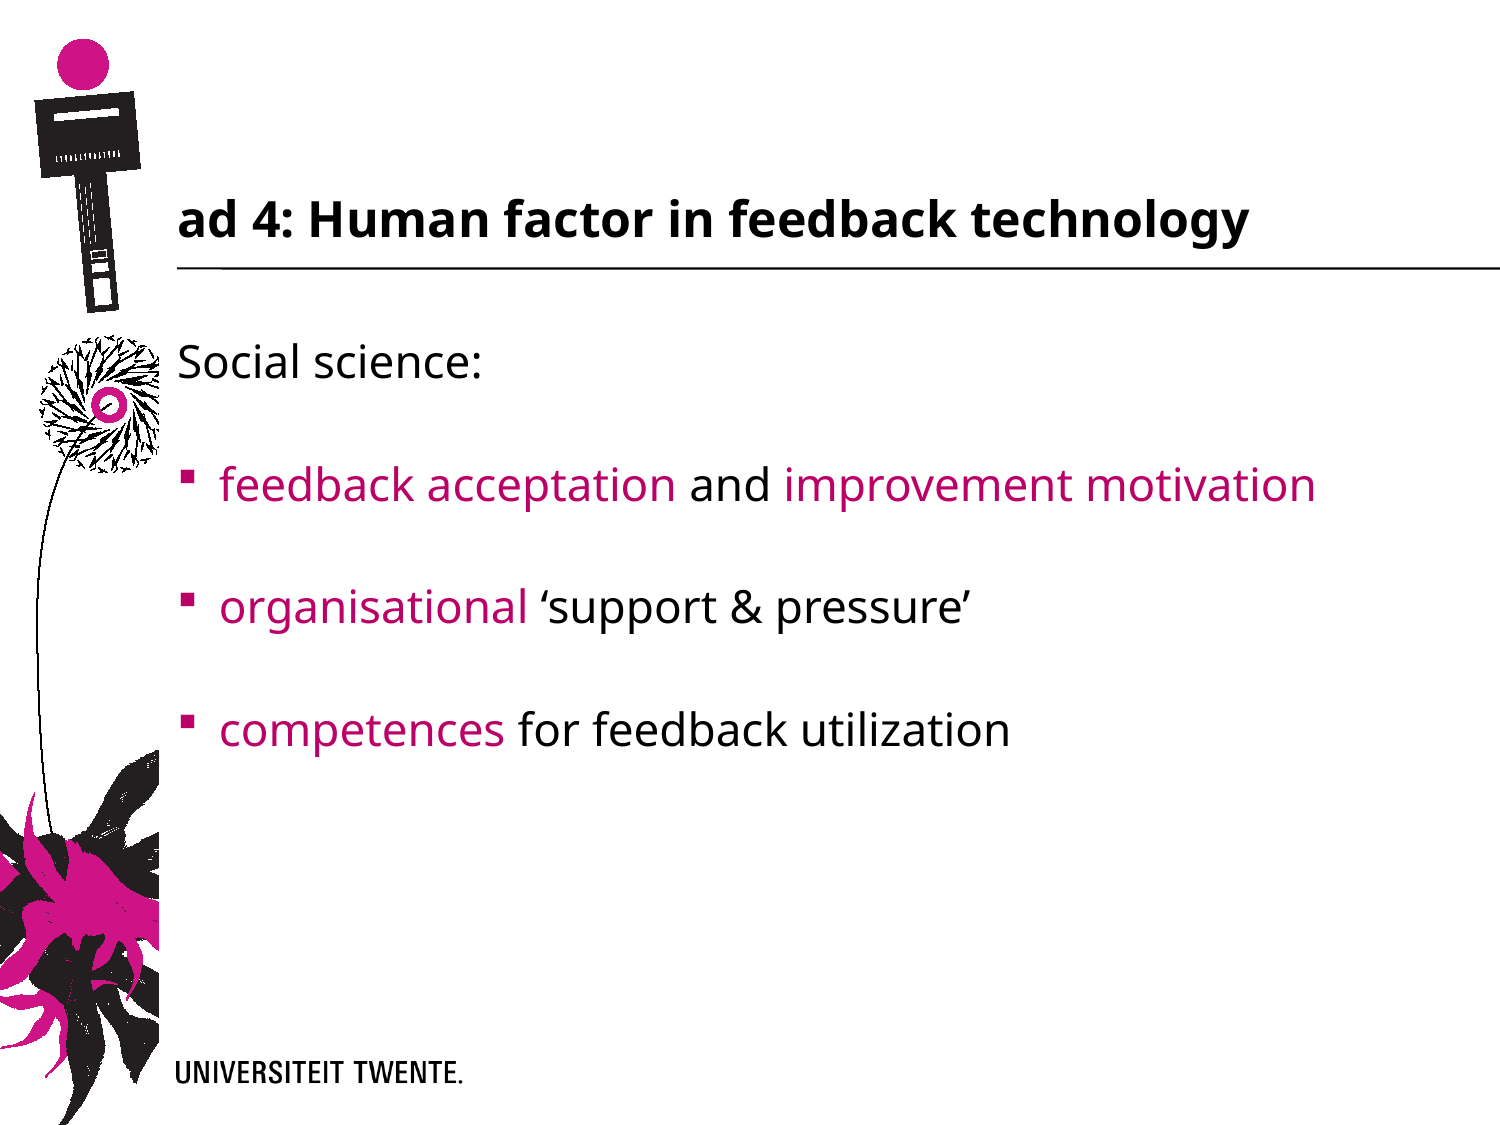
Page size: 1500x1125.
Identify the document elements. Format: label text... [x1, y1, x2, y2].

title ad 4: Human factor in feedback technology [177, 59, 1458, 248]
picture [0, 0, 482, 1125]
list Social science: feedback acceptation and improvement motivation organisational ‘support & pressure’ competences for feedback utilization [177, 267, 1458, 921]
